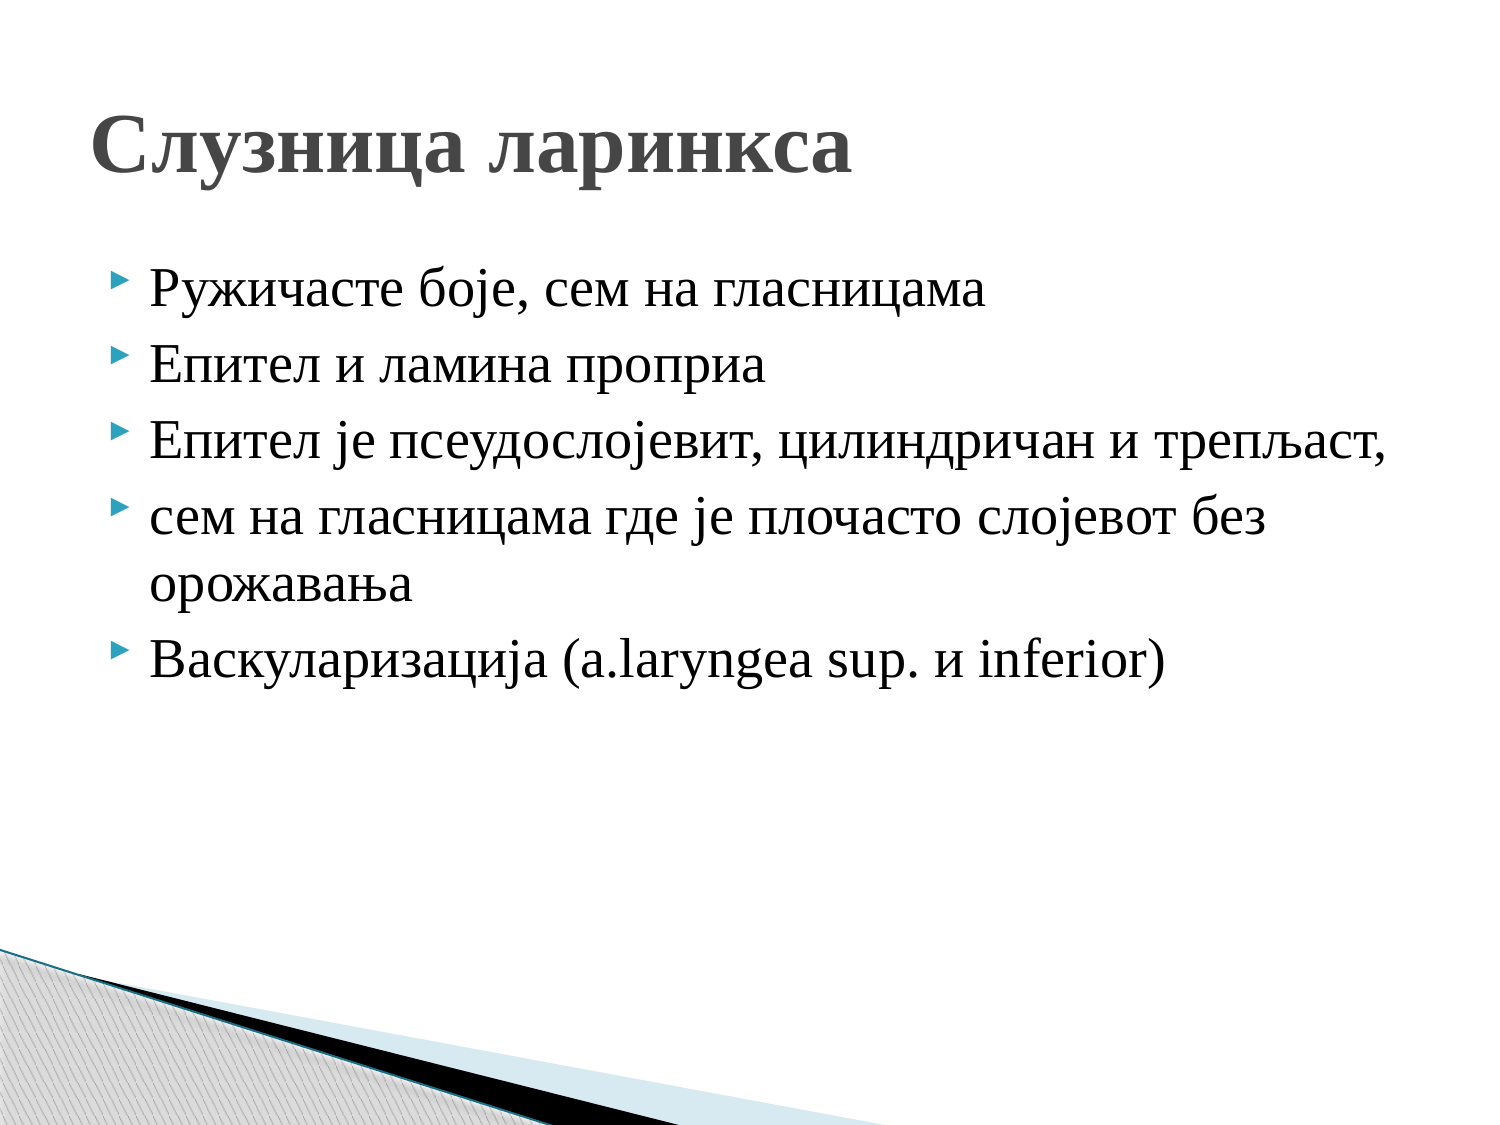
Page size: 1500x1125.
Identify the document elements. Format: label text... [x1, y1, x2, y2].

list Ружичасте боје, сем на гласницама Епител и ламина проприа Епител је псеудослојевит, цилиндричан и трепљаст, сем на гласницама где је плочасто слојевот без орожавања Васкуларизација (a.laryngea sup. и inferior) [75, 243, 1425, 986]
title Слузница ларинкса [75, 45, 1425, 233]
